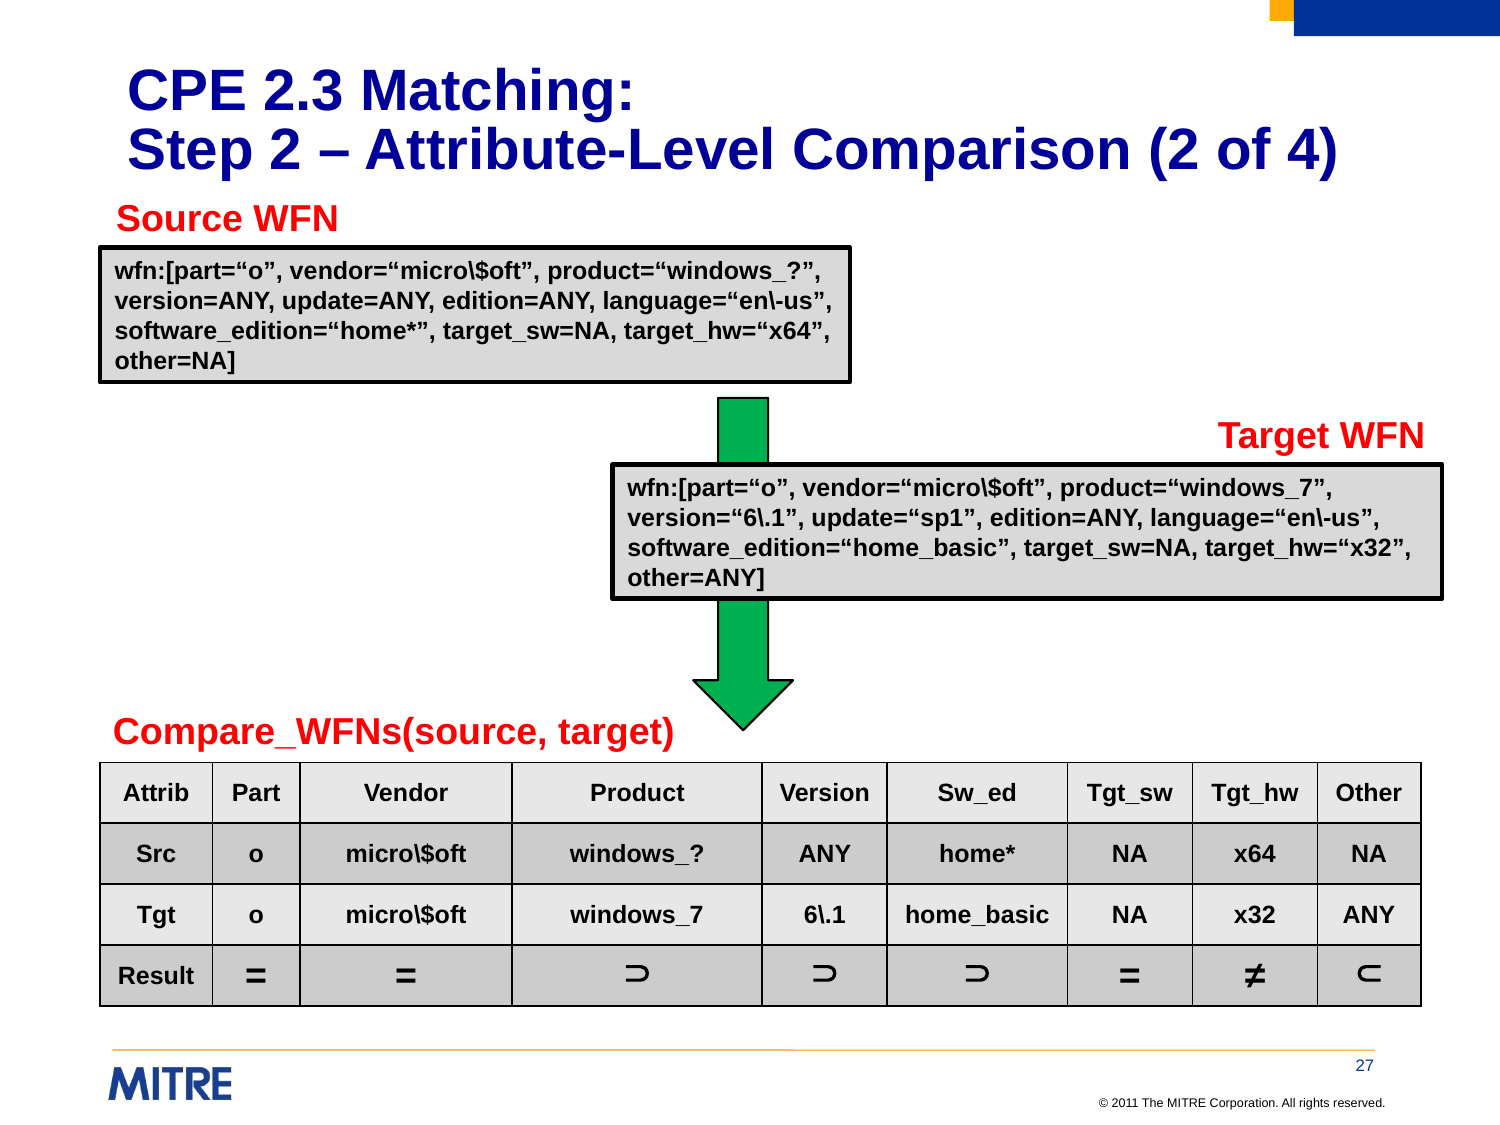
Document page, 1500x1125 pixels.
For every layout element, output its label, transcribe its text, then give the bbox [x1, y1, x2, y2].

table_cell = [213, 946, 299, 1005]
table_cell NA [1068, 824, 1192, 883]
text_box wfn:[part=“o”, vendor=“micro\$oft”, product=“windows_?”, version=ANY, update=ANY, edition=ANY, language=“en\-us”, software_edition=“home*”, target_sw=NA, target_hw=“x64”, other=NA] [99, 247, 850, 383]
text_box Compare_WFNs(source, target) [98, 699, 690, 760]
table_cell 6\.1 [763, 885, 886, 944]
table_cell ANY [1318, 885, 1420, 944]
table_cell windows_7 [513, 885, 761, 944]
table_header Part [213, 763, 299, 822]
table_cell  [763, 946, 886, 1005]
table_header Vendor [301, 763, 511, 822]
text_box [693, 599, 794, 731]
table_cell o [213, 885, 299, 944]
table_header Tgt_sw [1068, 763, 1192, 822]
text_box Target WFN [1203, 403, 1441, 464]
table_header Product [513, 763, 761, 822]
slide_number 27 [1301, 1049, 1390, 1076]
table_cell micro\$oft [301, 824, 511, 883]
table_cell  [888, 946, 1067, 1005]
table_cell ANY [763, 824, 886, 883]
table_cell ≠ [1193, 946, 1317, 1005]
table_cell home_basic [888, 885, 1067, 944]
table_header Sw_ed [888, 763, 1067, 822]
table_cell home* [888, 824, 1067, 883]
table_cell = [301, 946, 511, 1005]
table_cell windows_? [513, 824, 761, 883]
title CPE 2.3 Matching: Step 2 – Attribute-Level Comparison (2 of 4) [112, 45, 1375, 200]
table_cell o [213, 824, 299, 883]
table_cell  [513, 946, 761, 1005]
table_header Attrib [101, 763, 212, 822]
text_box [718, 397, 769, 464]
table_cell  [1318, 946, 1420, 1005]
table_cell = [1068, 946, 1192, 1005]
table_cell NA [1318, 824, 1420, 883]
table_header Version [763, 763, 886, 822]
text_box Source WFN [101, 187, 354, 247]
text_box wfn:[part=“o”, vendor=“micro\$oft”, product=“windows_7”, version=“6\.1”, update=“sp1”, edition=ANY, language=“en\-us”, software_edition=“home_basic”, target_sw=NA, target_hw=“x32”, other=ANY] [612, 464, 1442, 599]
table_header Tgt_hw [1193, 763, 1317, 822]
table_cell Src [101, 824, 212, 883]
table_cell x64 [1193, 824, 1317, 883]
table_cell x32 [1193, 885, 1317, 944]
table_cell micro\$oft [301, 885, 511, 944]
table_cell Result [101, 946, 212, 1005]
picture [103, 1064, 236, 1106]
table_cell Tgt [101, 885, 212, 944]
table_header Other [1318, 763, 1420, 822]
table_cell NA [1068, 885, 1192, 944]
